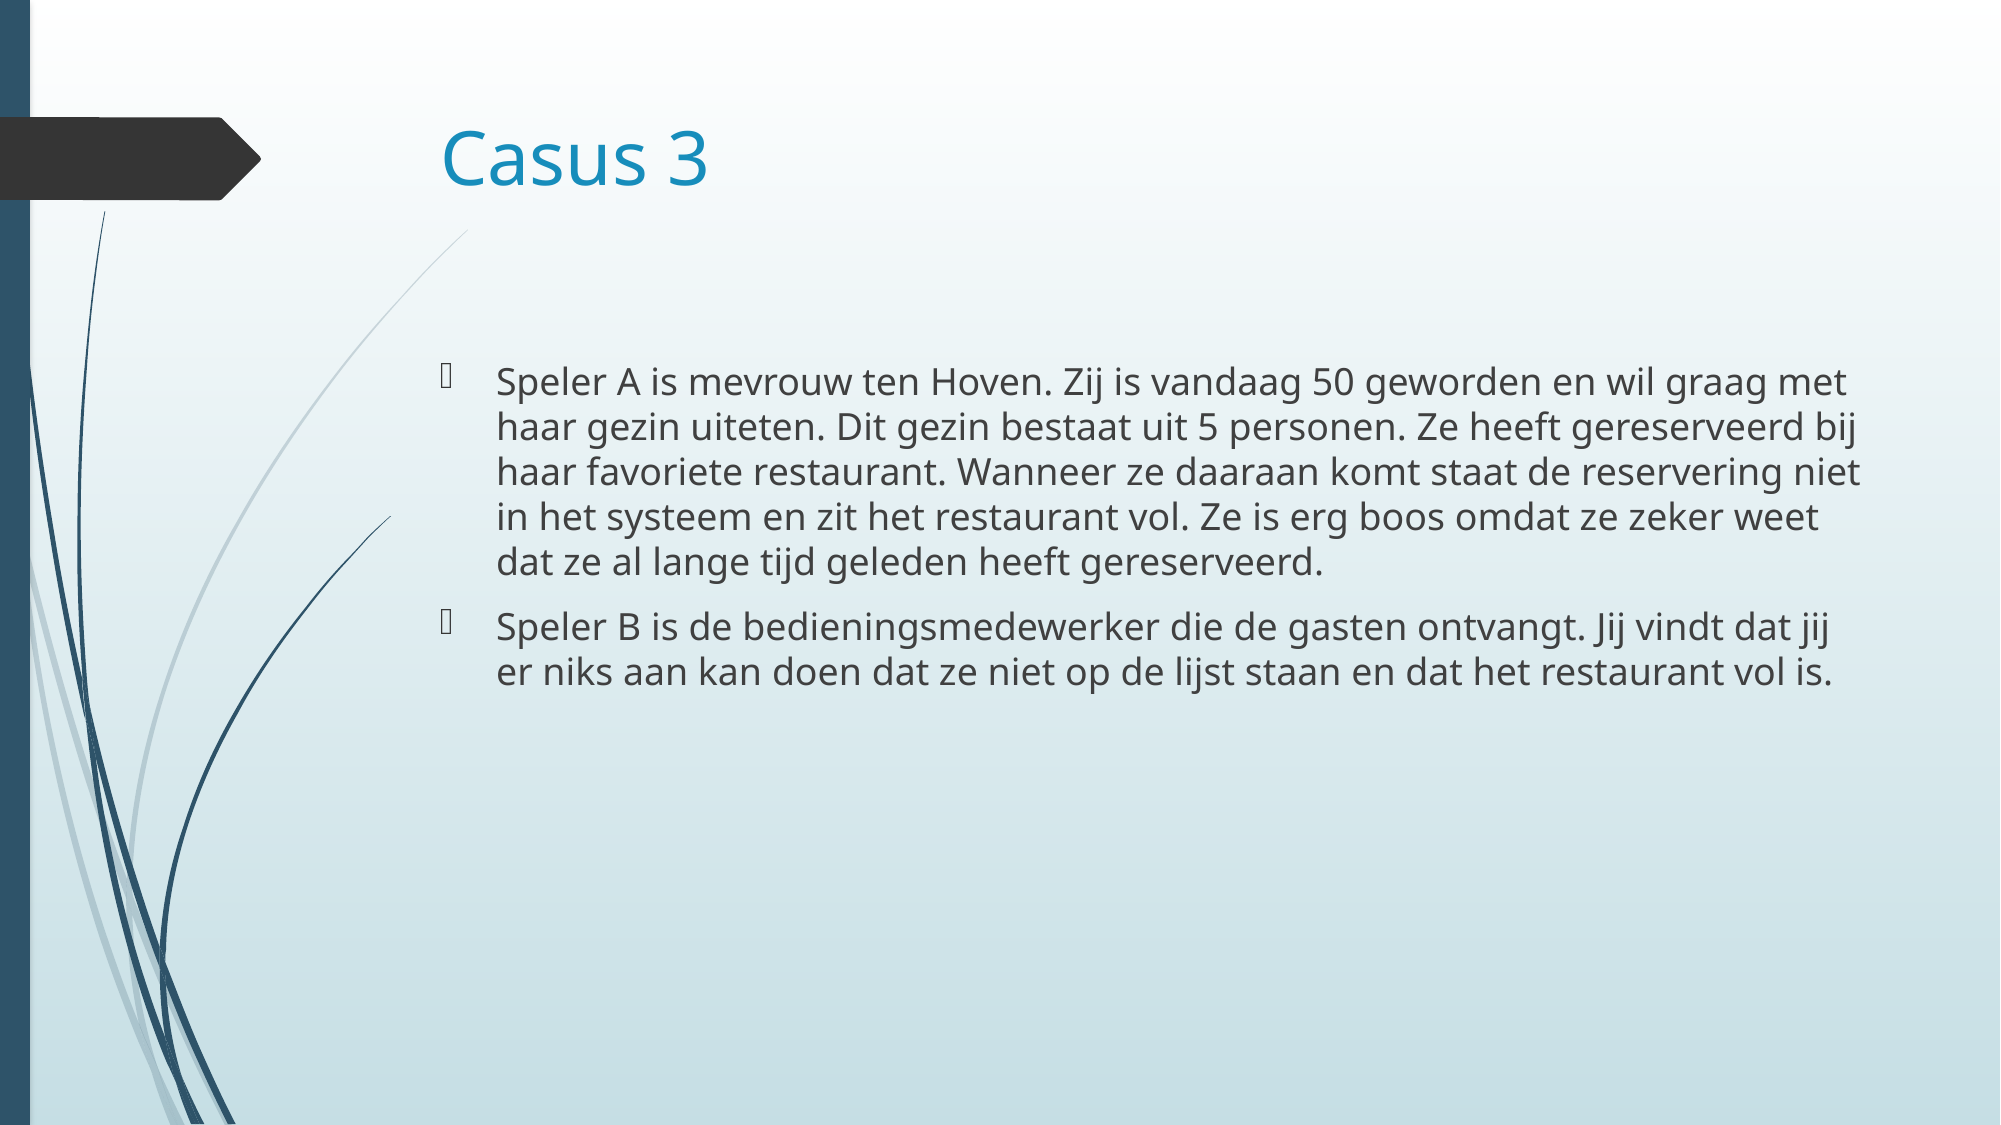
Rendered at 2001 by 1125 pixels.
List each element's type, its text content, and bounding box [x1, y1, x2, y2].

list Speler A is mevrouw ten Hoven. Zij is vandaag 50 geworden en wil graag met haar gezin uiteten. Dit gezin bestaat uit 5 personen. Ze heeft gereserveerd bij haar favoriete restaurant. Wanneer ze daaraan komt staat de reservering niet in het systeem en zit het restaurant vol. Ze is erg boos omdat ze zeker weet dat ze al lange tijd geleden heeft gereserveerd. Speler B is de bedieningsmedewerker die de gasten ontvangt. Jij vindt dat jij er niks aan kan doen dat ze niet op de lijst staan en dat het restaurant vol is. [424, 350, 1888, 970]
title Casus 3 [425, 102, 1888, 313]
